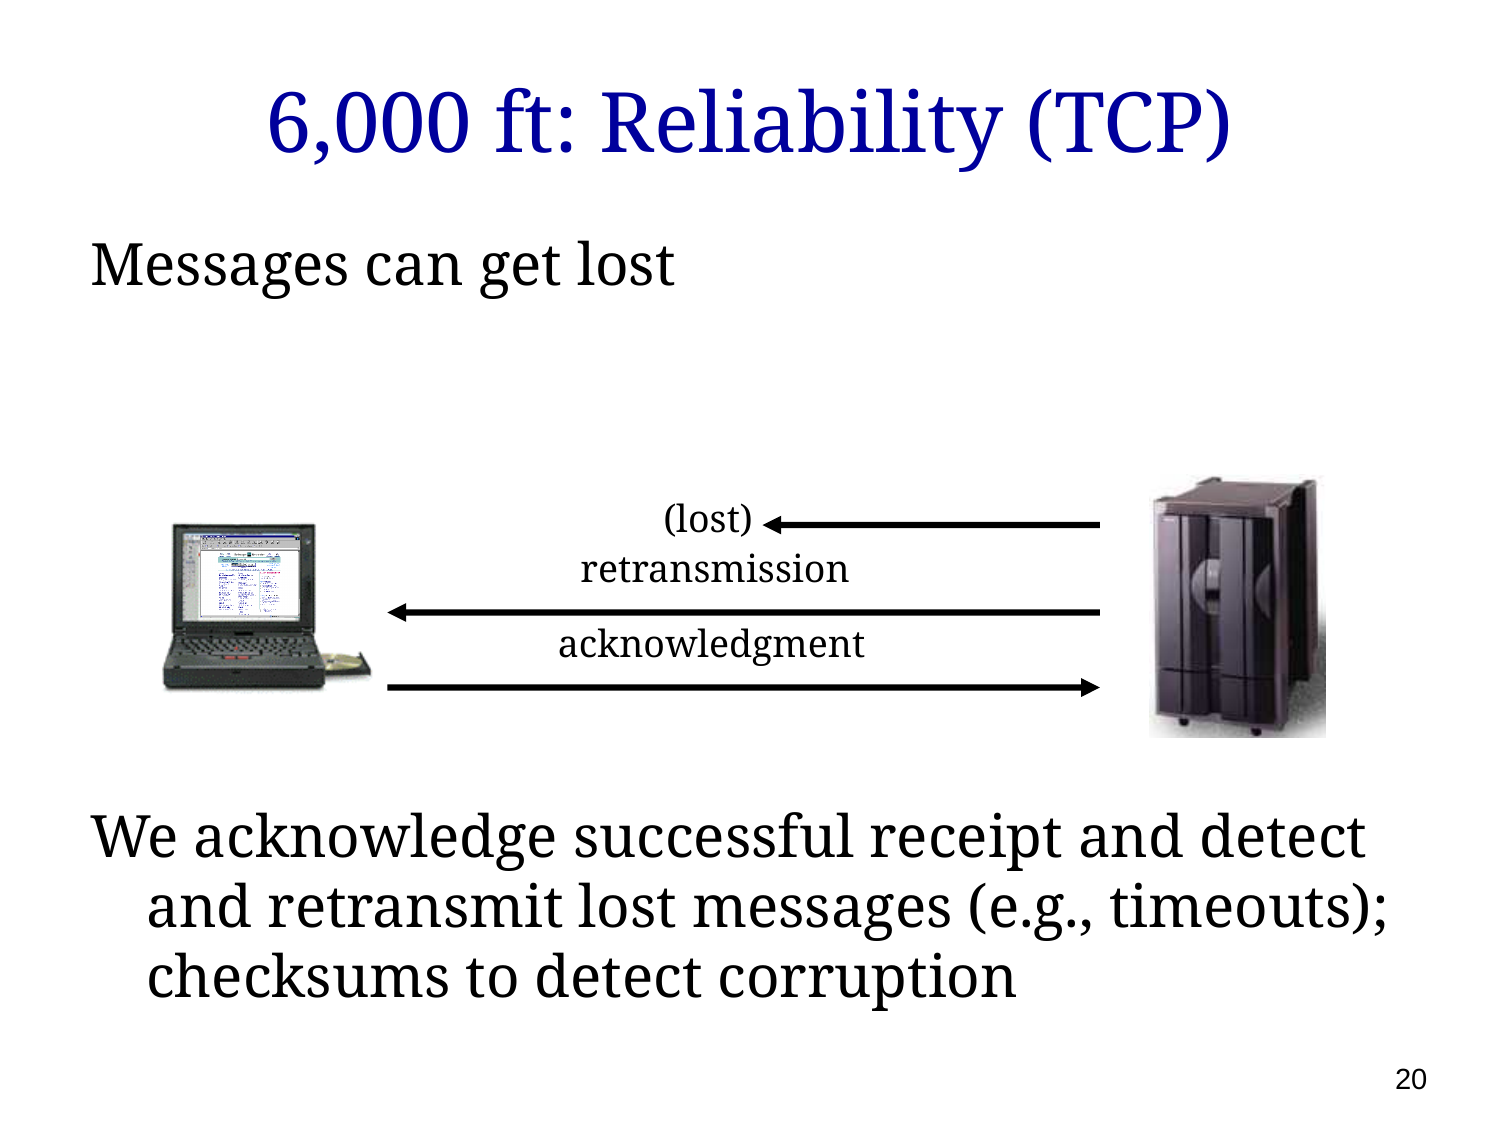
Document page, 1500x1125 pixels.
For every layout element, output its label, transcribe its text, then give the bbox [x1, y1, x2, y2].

text_box (lost) [648, 487, 768, 537]
text_box retransmission [565, 537, 866, 598]
title 6,000 ft: Reliability (TCP) [74, 47, 1426, 191]
text_box [391, 606, 543, 619]
picture [1149, 474, 1328, 740]
text_box [768, 518, 1100, 532]
list Messages can get lost We acknowledge successful receipt and detect and retransmit lost messages (e.g., timeouts); checksums to detect corruption [74, 219, 1426, 963]
slide_number 20 [1092, 1024, 1443, 1103]
text_box [391, 681, 1100, 694]
text_box acknowledgment [543, 612, 881, 673]
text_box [149, 512, 387, 704]
